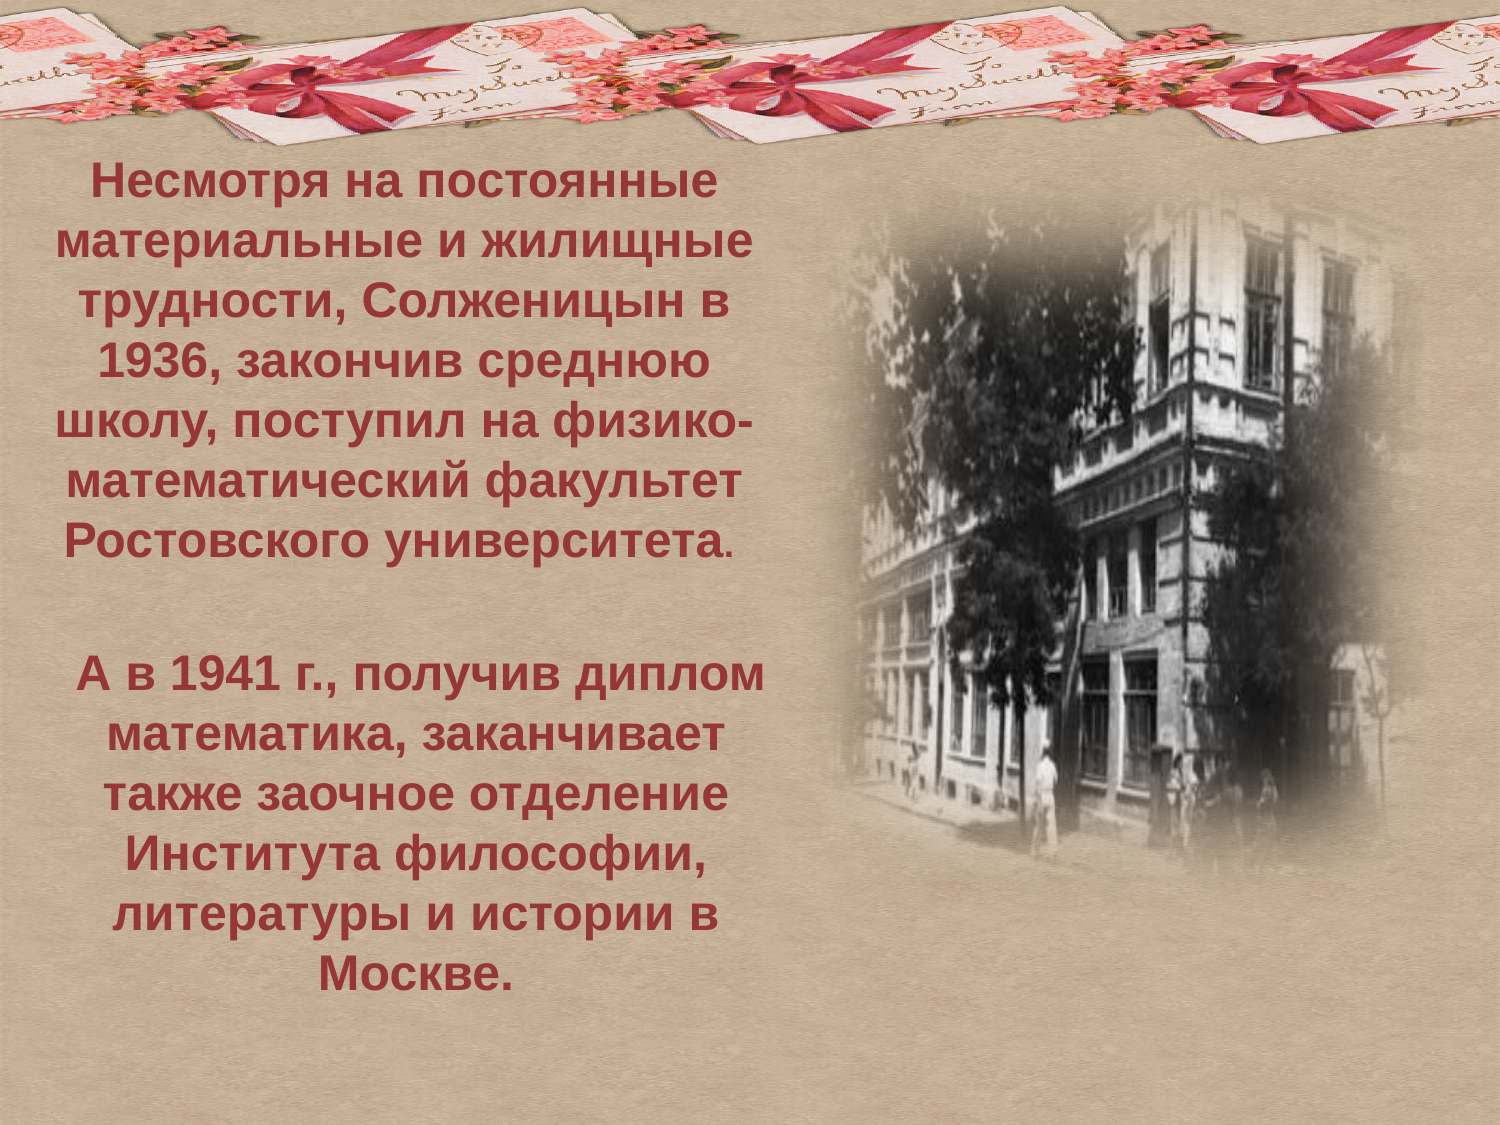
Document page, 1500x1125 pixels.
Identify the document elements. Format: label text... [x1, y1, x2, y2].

picture [0, 0, 1500, 1125]
text_box Несмотря на постоянные материальные и жилищные трудности, Солженицын в 1936, закончив среднюю школу, поступил на физико-математический факультет Ростовского университета. [23, 140, 786, 576]
text_box А в 1941 г., получив диплом математика, заканчивает также заочное отделение Института философии, литературы и истории в Москве. [23, 632, 809, 1008]
